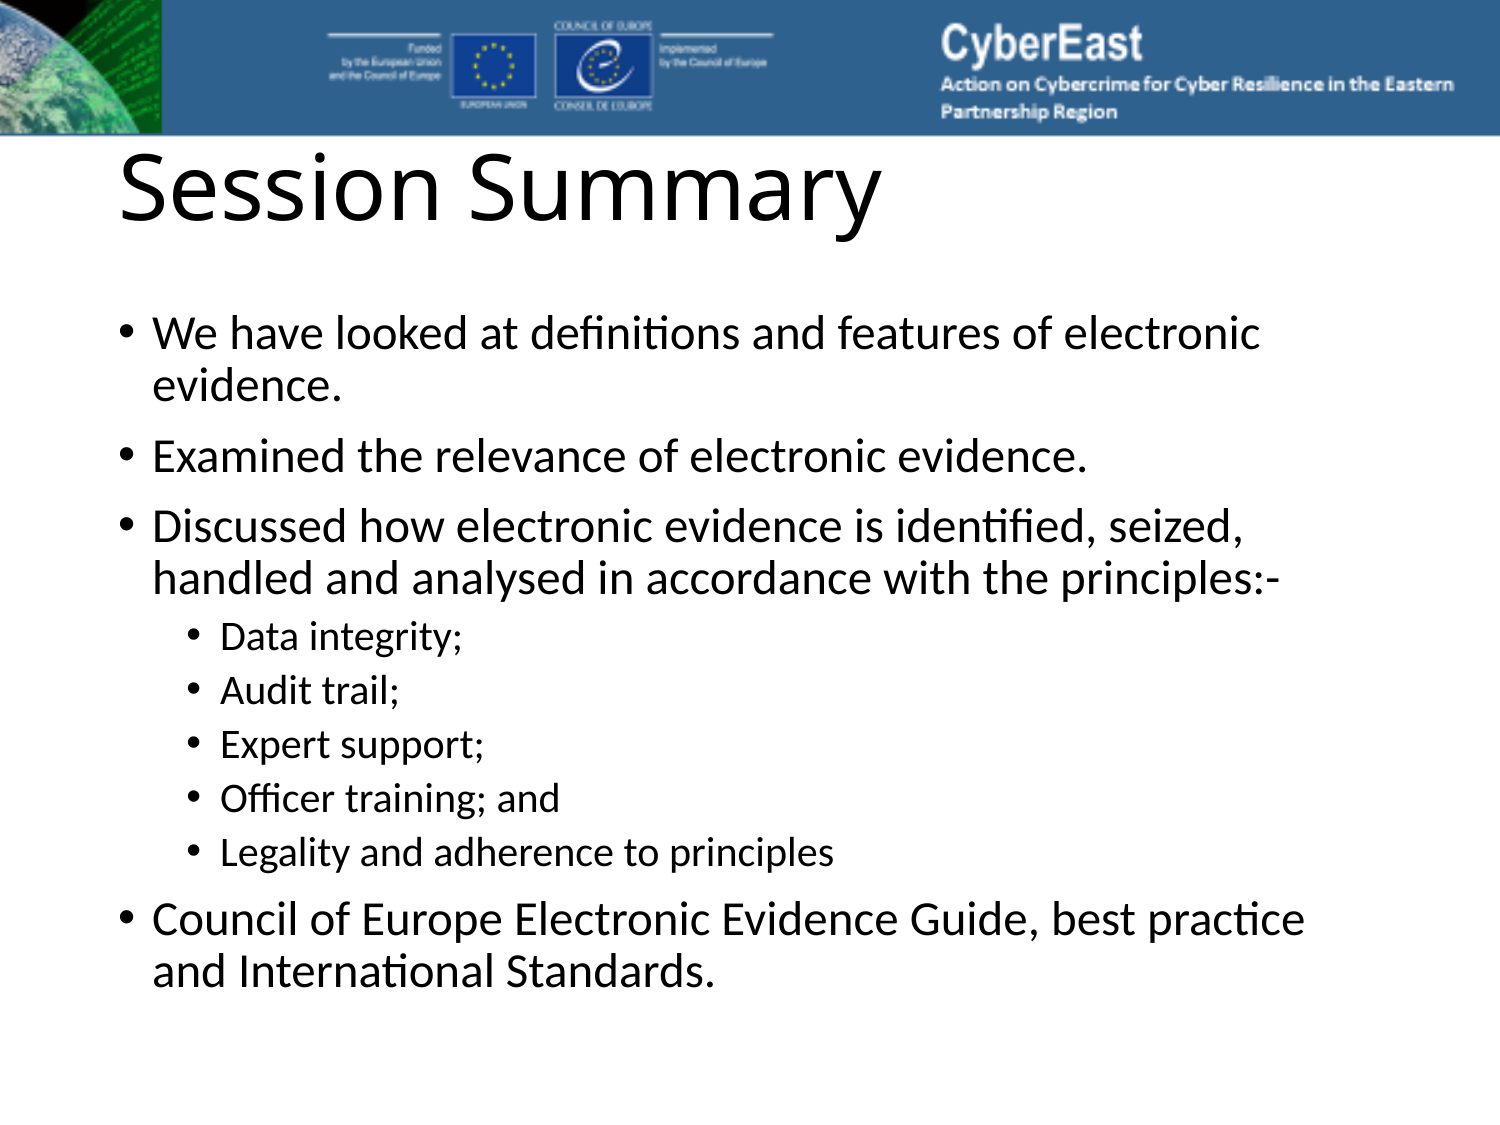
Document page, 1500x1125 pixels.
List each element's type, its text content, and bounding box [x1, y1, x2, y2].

picture [0, 0, 1500, 1125]
title Session Summary [103, 82, 1397, 299]
list We have looked at definitions and features of electronic evidence. Examined the relevance of electronic evidence. Discussed how electronic evidence is identified, seized, handled and analysed in accordance with the principles:- Data integrity; Audit trail; Expert support; Officer training; and Legality and adherence to principles Council of Europe Electronic Evidence Guide, best practice and International Standards. [103, 299, 1397, 1014]
